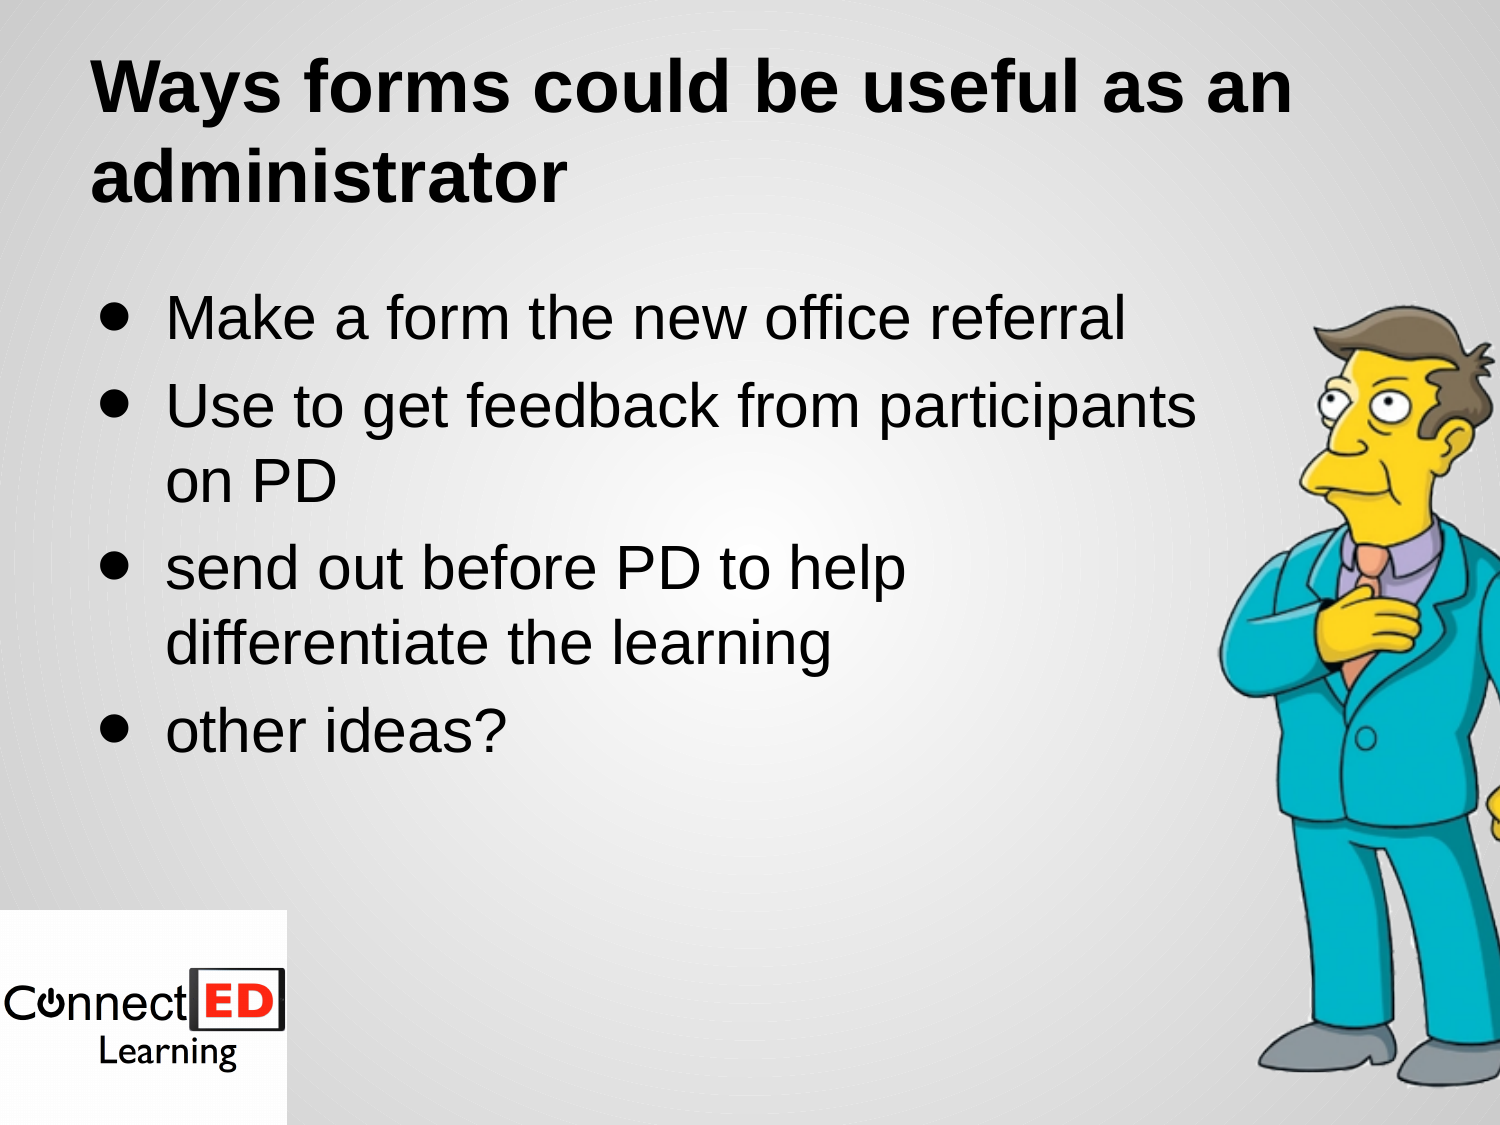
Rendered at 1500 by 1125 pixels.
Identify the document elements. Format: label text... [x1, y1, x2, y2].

picture [0, 910, 287, 1125]
title Ways forms could be useful as an administrator [75, 45, 1425, 233]
picture [1173, 300, 1500, 1099]
list Make a form the new office referral Use to get feedback from participants on PD send out before PD to help differentiate the learning other ideas? [75, 262, 1259, 1078]
